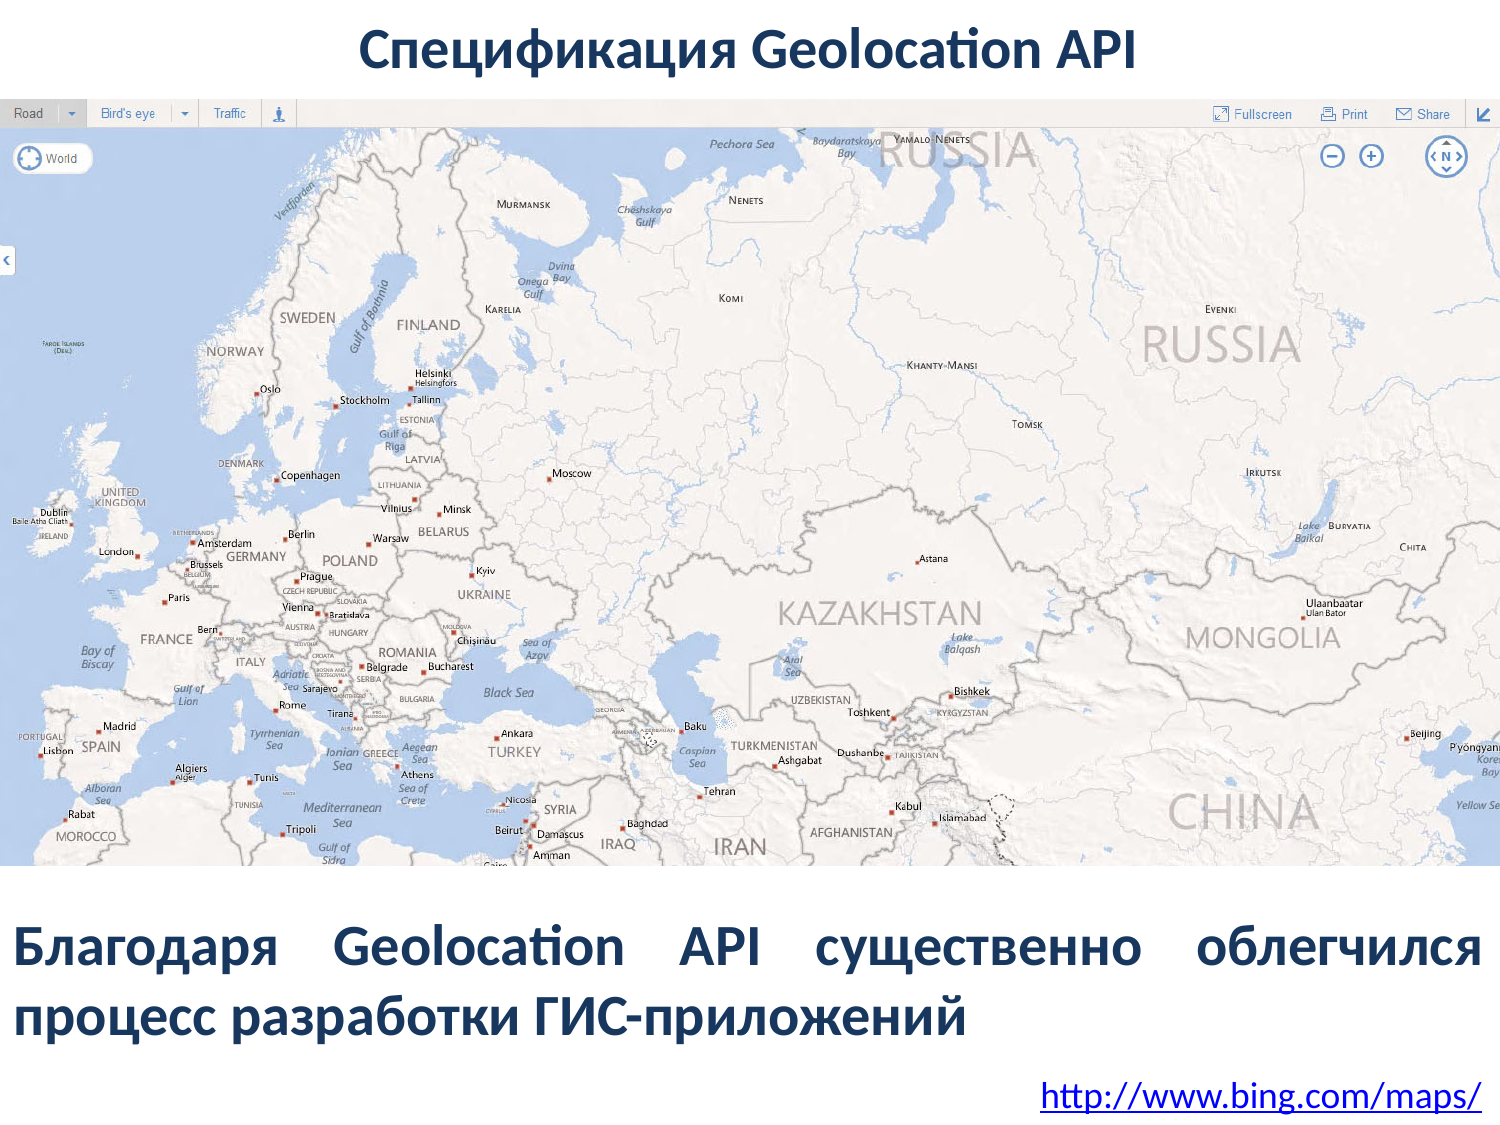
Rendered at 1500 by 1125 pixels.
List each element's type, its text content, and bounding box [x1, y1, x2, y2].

text_box Спецификация Geolocation API [0, 2, 1499, 88]
text_box http://www.bing.com/maps/ [1025, 1063, 1497, 1124]
text_box Благодаря Geolocation API существенно облегчился процесс разработки ГИС-приложений [0, 899, 1499, 1055]
picture [0, 99, 1500, 866]
